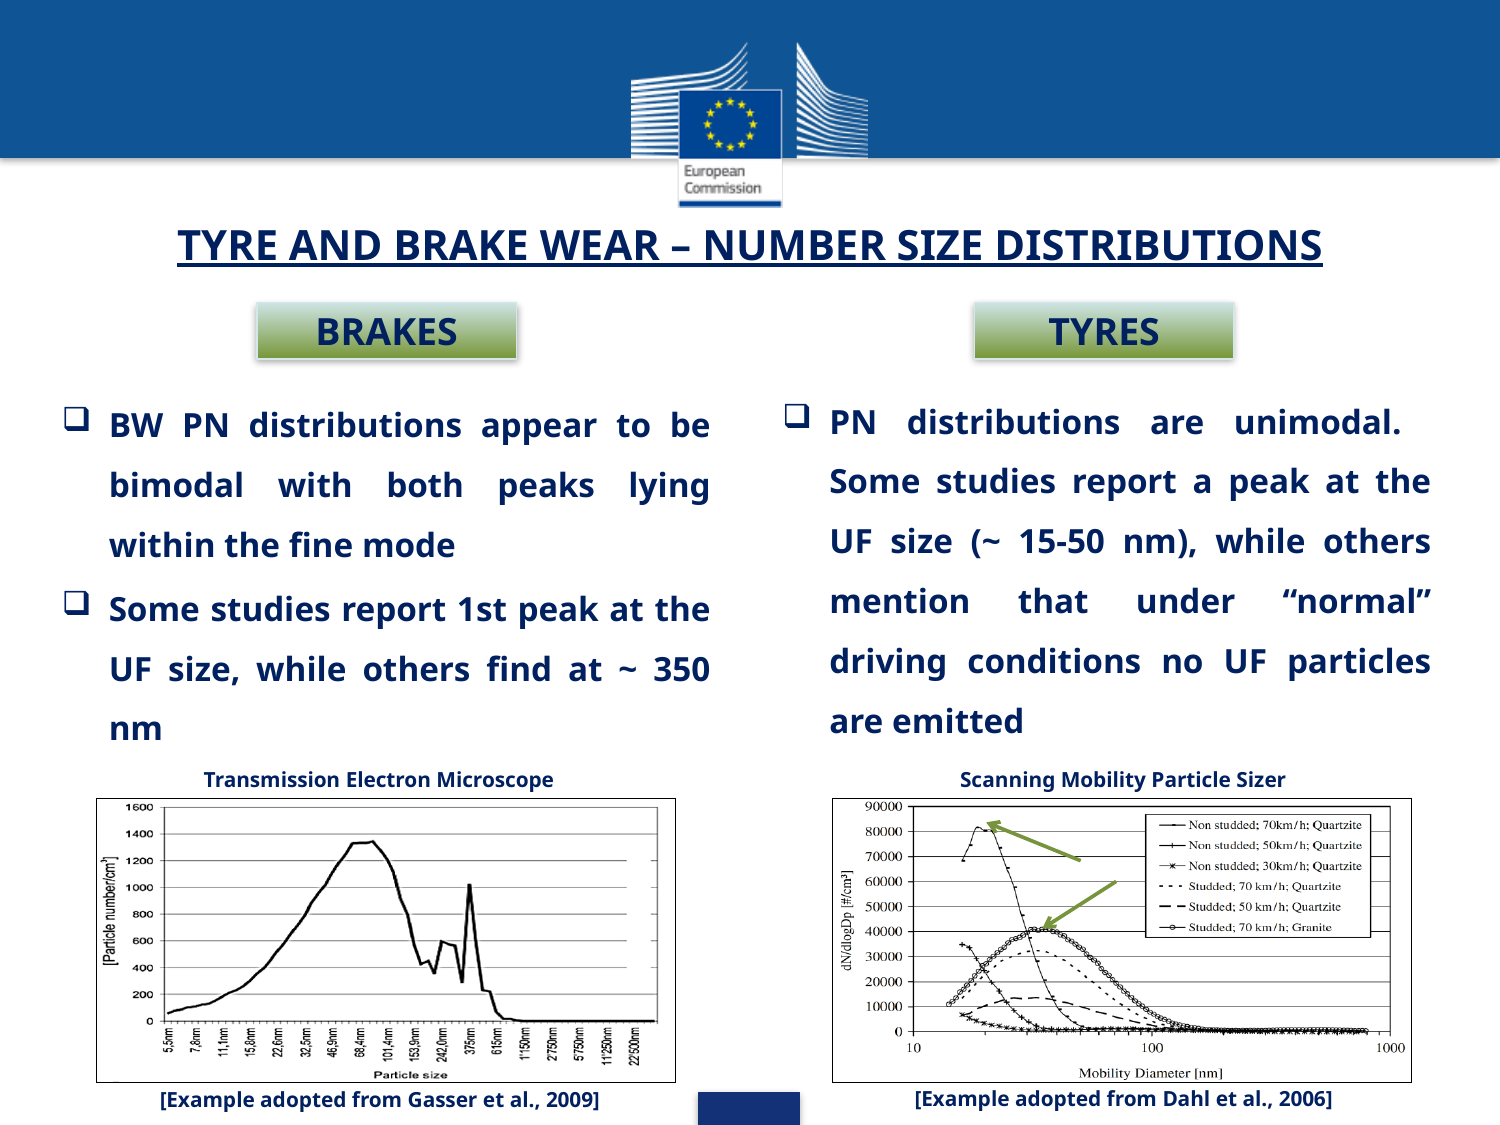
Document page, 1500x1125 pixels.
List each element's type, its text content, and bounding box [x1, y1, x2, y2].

picture [96, 798, 676, 1083]
text_box TYRE AND BRAKE WEAR – NUMBER SIZE DISTRIBUTIONS [23, 208, 1477, 279]
title BRAKES [256, 302, 517, 360]
text_box [Example adopted from Dahl et al., 2006] [820, 1082, 1427, 1115]
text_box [985, 822, 1081, 861]
picture [631, 42, 868, 208]
picture [832, 798, 1412, 1083]
text_box [Example adopted from Gasser et al., 2009] [92, 1088, 668, 1118]
text_box Scanning Mobility Particle Sizer [832, 763, 1414, 796]
text_box PN distributions are unimodal. Some studies report a peak at the UF size (~ 15-50 nm), while others mention that under “normal” driving conditions no UF particles are emitted [767, 373, 1447, 748]
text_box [1042, 881, 1117, 929]
text_box TYRES [974, 302, 1235, 360]
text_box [46, 376, 727, 797]
